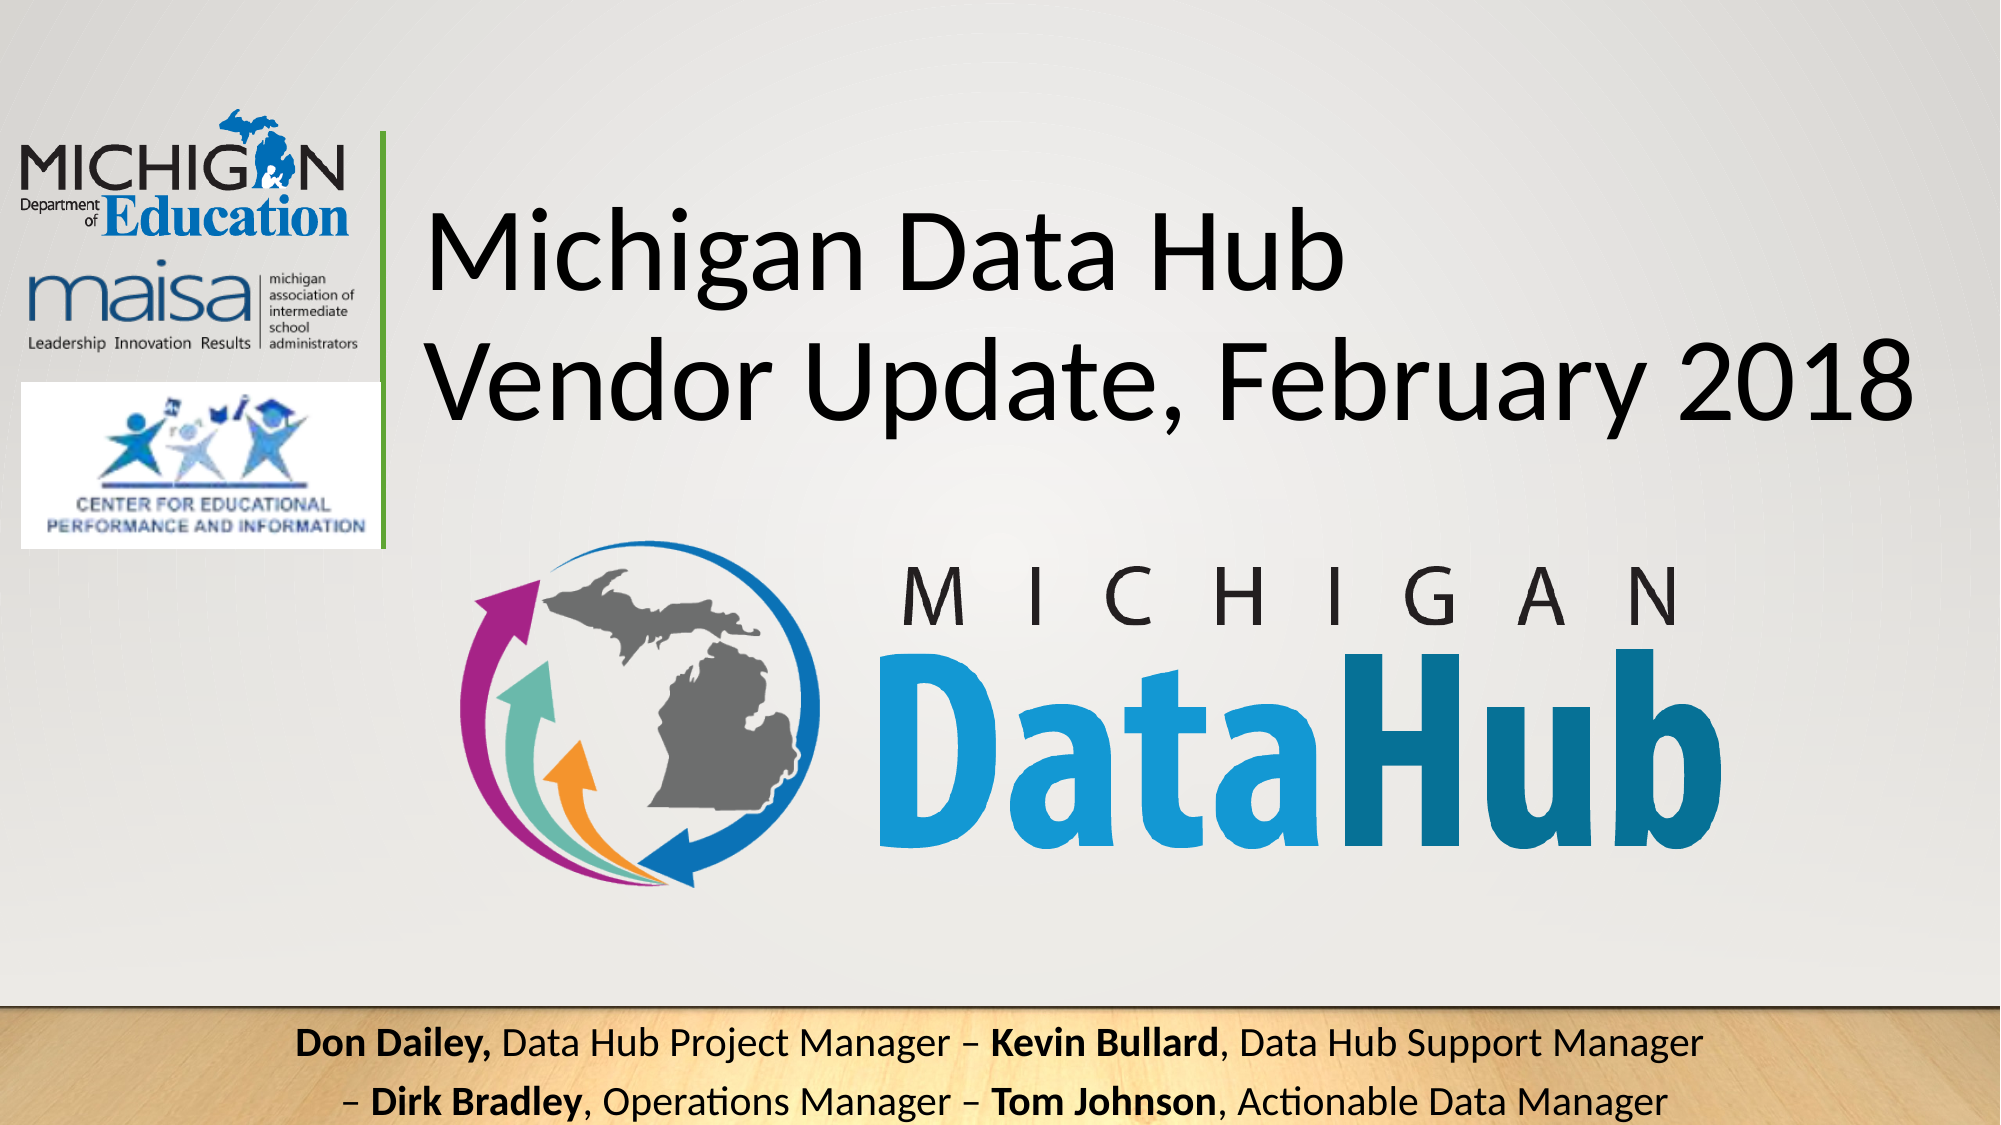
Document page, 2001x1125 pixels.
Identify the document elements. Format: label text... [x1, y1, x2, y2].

picture [459, 495, 1738, 933]
picture [21, 109, 381, 549]
title Michigan Data Hub Vendor Update, February 2018 [408, 172, 1978, 590]
text_box Don Dailey, Data Hub Project Manager – Kevin Bullard, Data Hub Support Manager – Dirk Bradley, Operations Manager – Tom Johnson, Actionable Data Manager [0, 1007, 2000, 1125]
